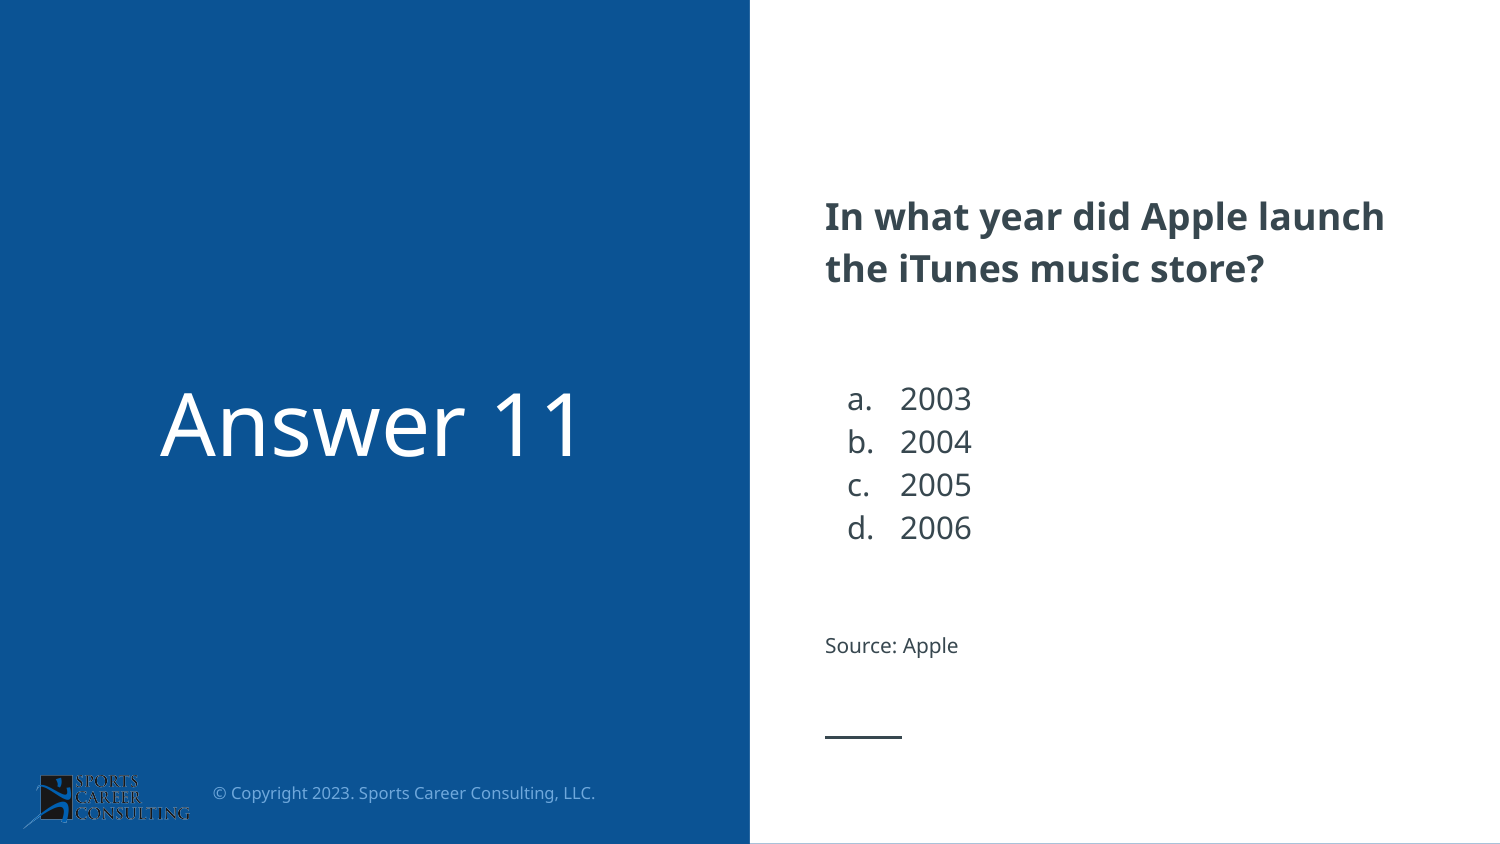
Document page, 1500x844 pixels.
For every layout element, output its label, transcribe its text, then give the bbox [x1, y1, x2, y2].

text_box © Copyright 2023. Sports Career Consulting, LLC. [197, 767, 750, 838]
list In what year did Apple launch the iTunes music store? 2003 2004 2005 2006 Source: Apple [810, 118, 1455, 725]
picture [22, 774, 190, 829]
title Answer 11 [43, 298, 708, 546]
